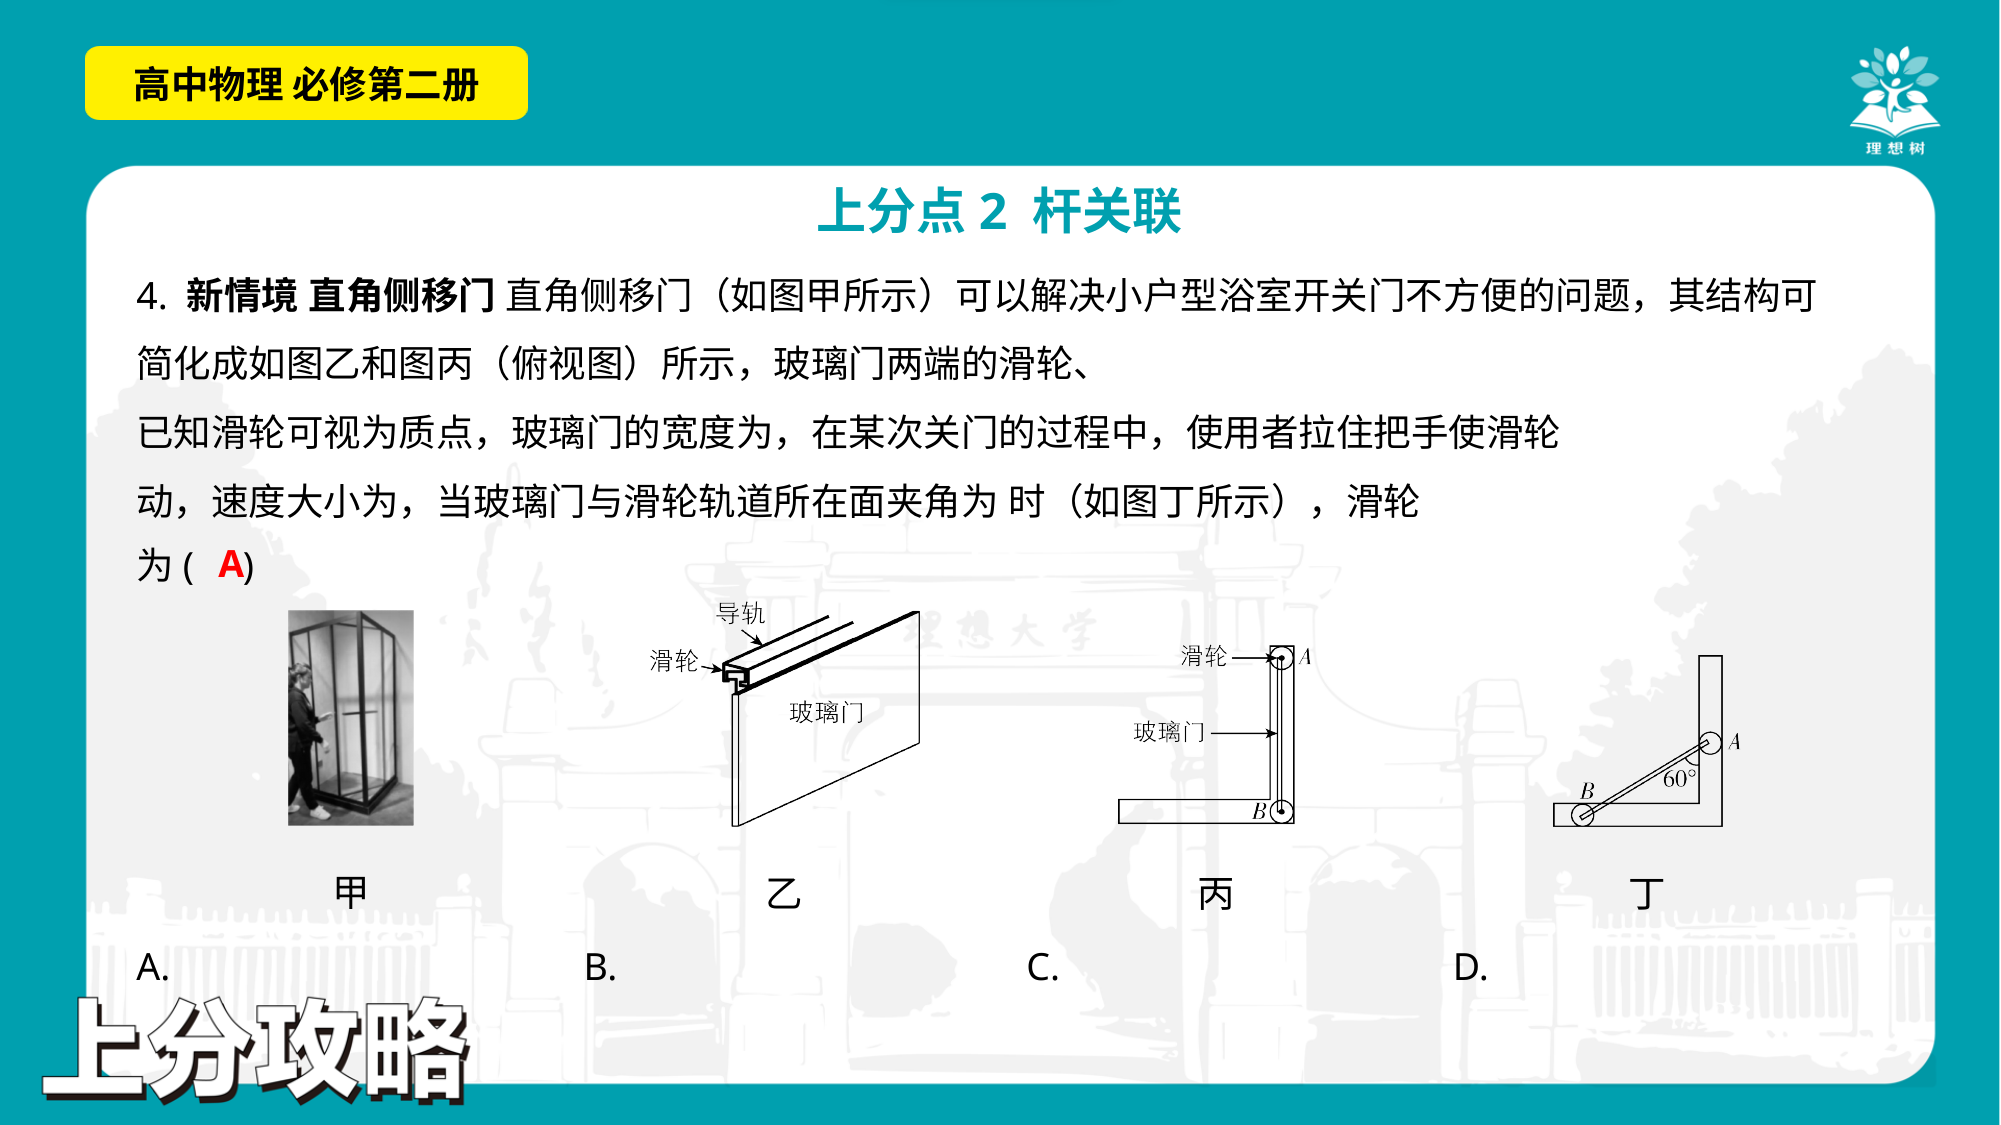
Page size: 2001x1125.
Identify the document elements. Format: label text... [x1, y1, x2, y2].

text_box 甲 [327, 846, 374, 973]
picture [0, 0, 2000, 1125]
text_box 丁 [1624, 847, 1671, 974]
text_box 丙 [1192, 847, 1239, 974]
text_box 乙 [760, 847, 807, 974]
text_box A [204, 520, 259, 579]
